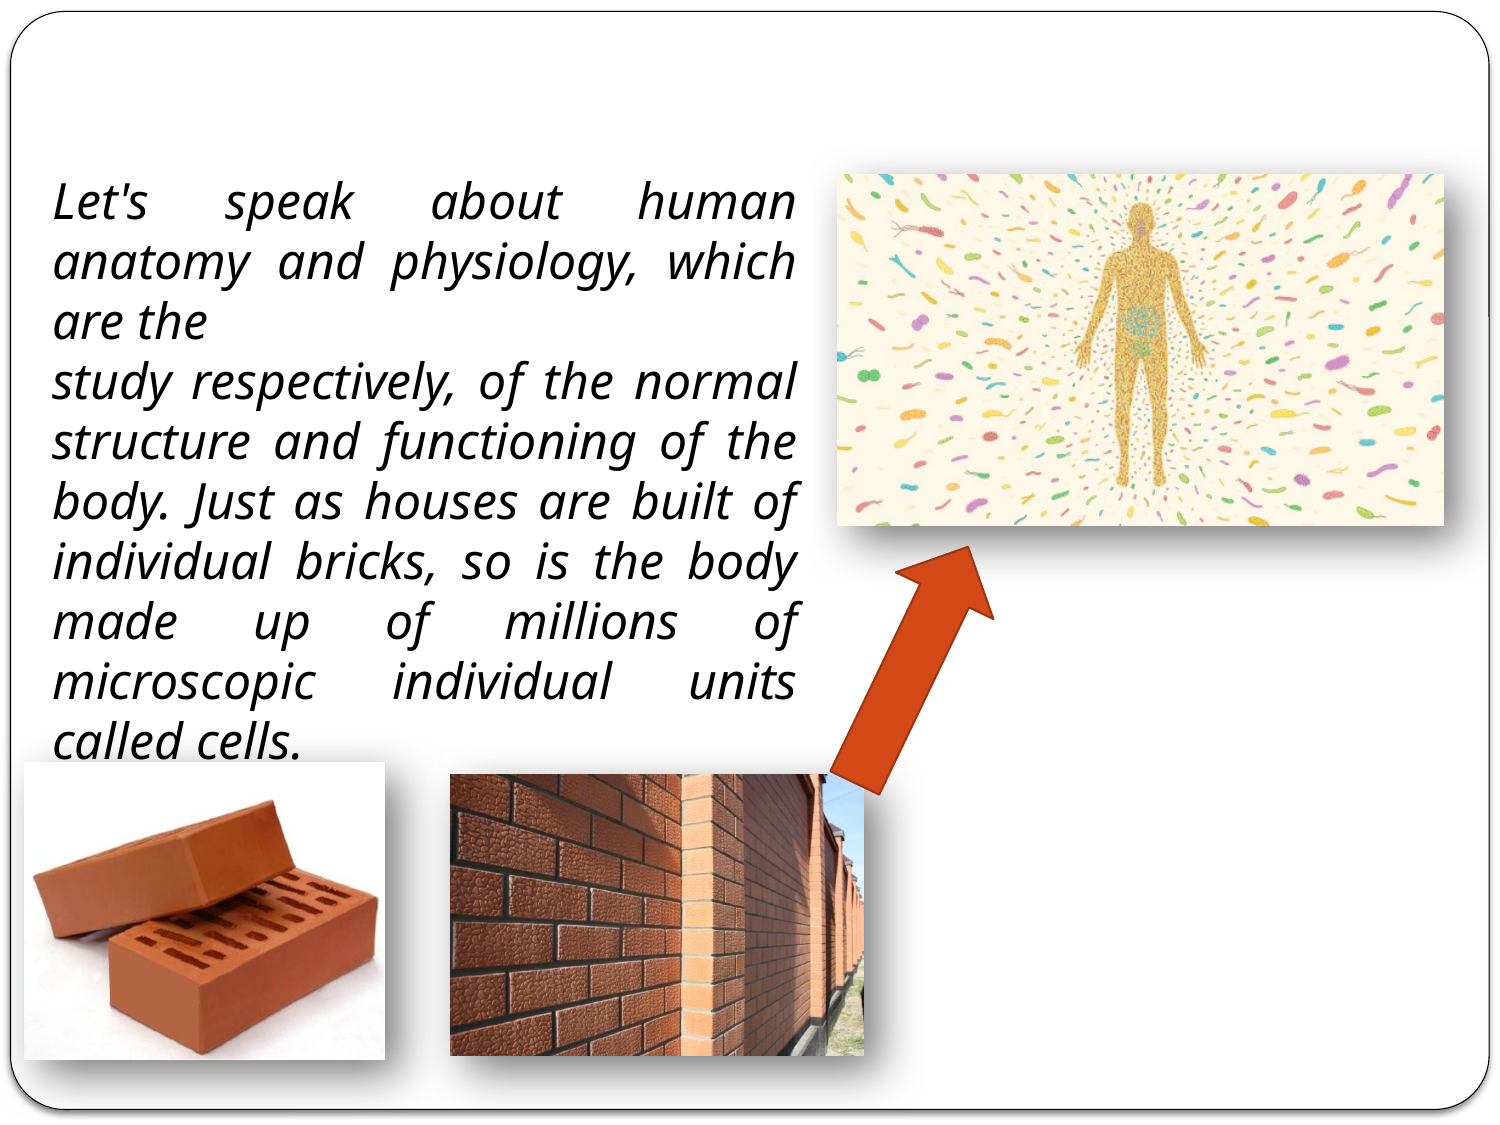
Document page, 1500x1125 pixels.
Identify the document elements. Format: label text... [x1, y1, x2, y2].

text_box Let's speak about human anatomy and physiology, which are the study respectively, of the normal structure and functioning of the body. Just as houses are built of individual bricks, so is the body made up of millions of microscopic individual units called cells. [37, 162, 813, 778]
picture [449, 774, 864, 1056]
picture [837, 174, 1444, 526]
picture [24, 762, 385, 1060]
text_box [829, 545, 995, 796]
